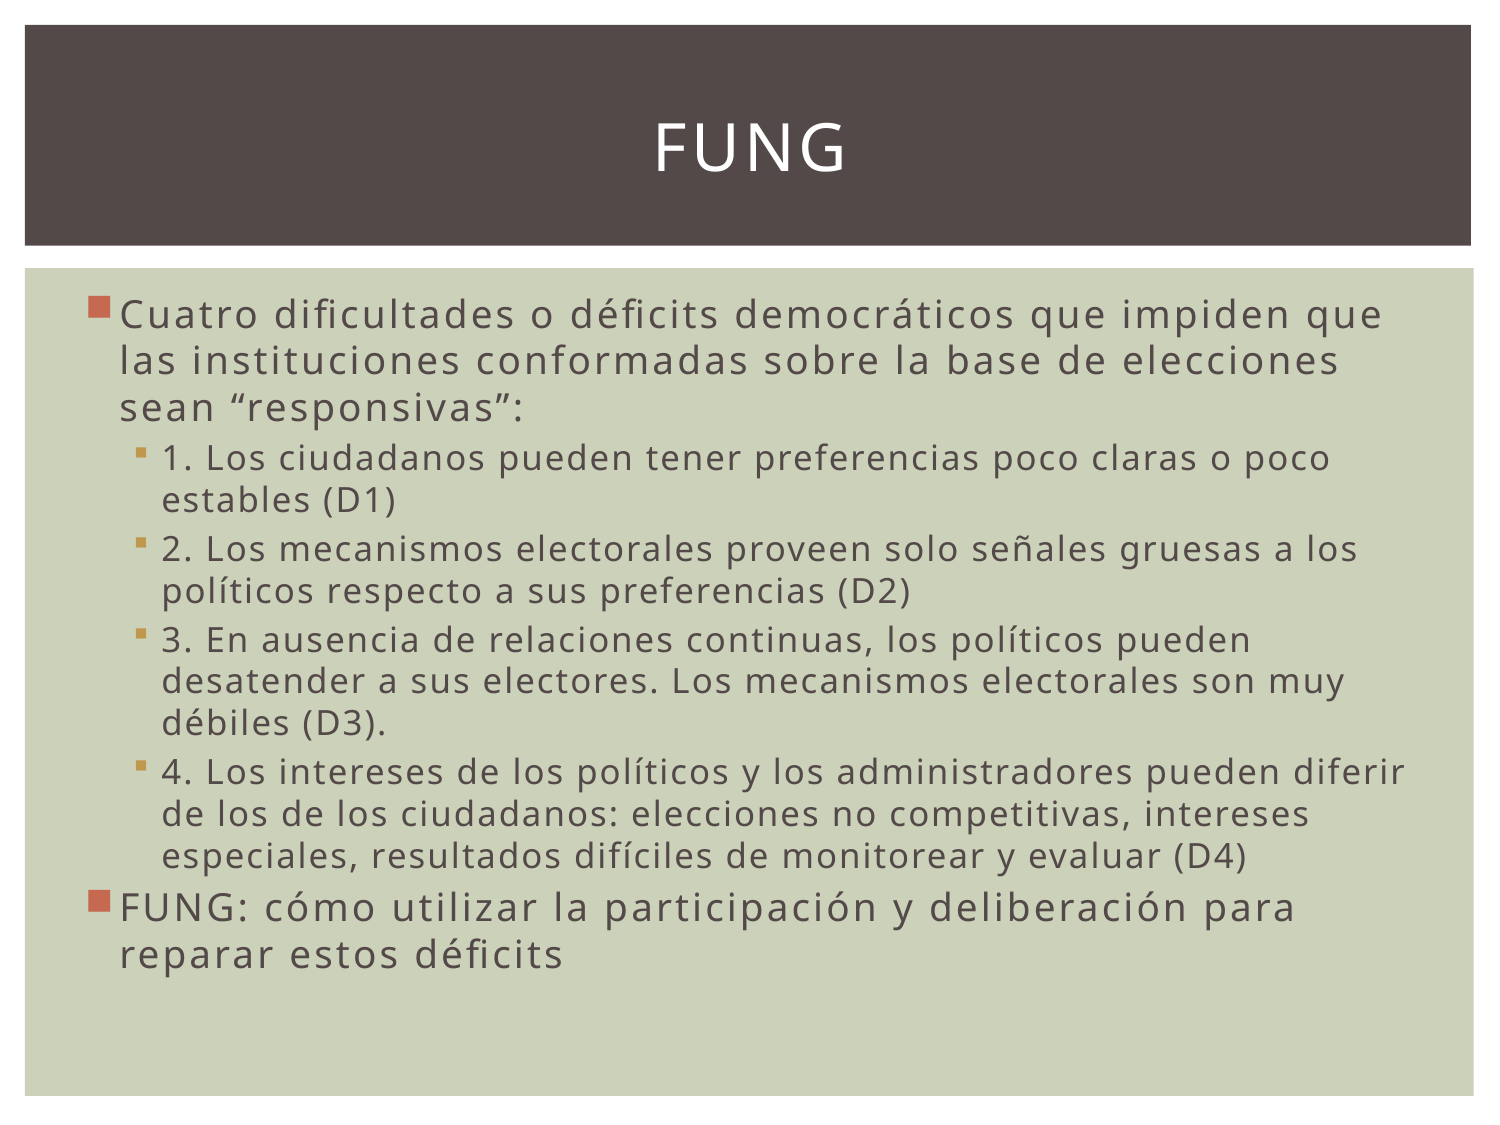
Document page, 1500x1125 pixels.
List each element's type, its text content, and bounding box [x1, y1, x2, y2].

list Cuatro dificultades o déficits democráticos que impiden que las instituciones conformadas sobre la base de elecciones sean “responsivas”: 1. Los ciudadanos pueden tener preferencias poco claras o poco estables (D1) 2. Los mecanismos electorales proveen solo señales gruesas a los políticos respecto a sus preferencias (D2) 3. En ausencia de relaciones continuas, los políticos pueden desatender a sus electores. Los mecanismos electorales son muy débiles (D3). 4. Los intereses de los políticos y los administradores pueden diferir de los de los ciudadanos: elecciones no competitivas, intereses especiales, resultados difíciles de monitorear y evaluar (D4) FUNG: cómo utilizar la participación y deliberación para reparar estos déficits [62, 281, 1442, 1005]
title FUNG [62, 58, 1438, 232]
